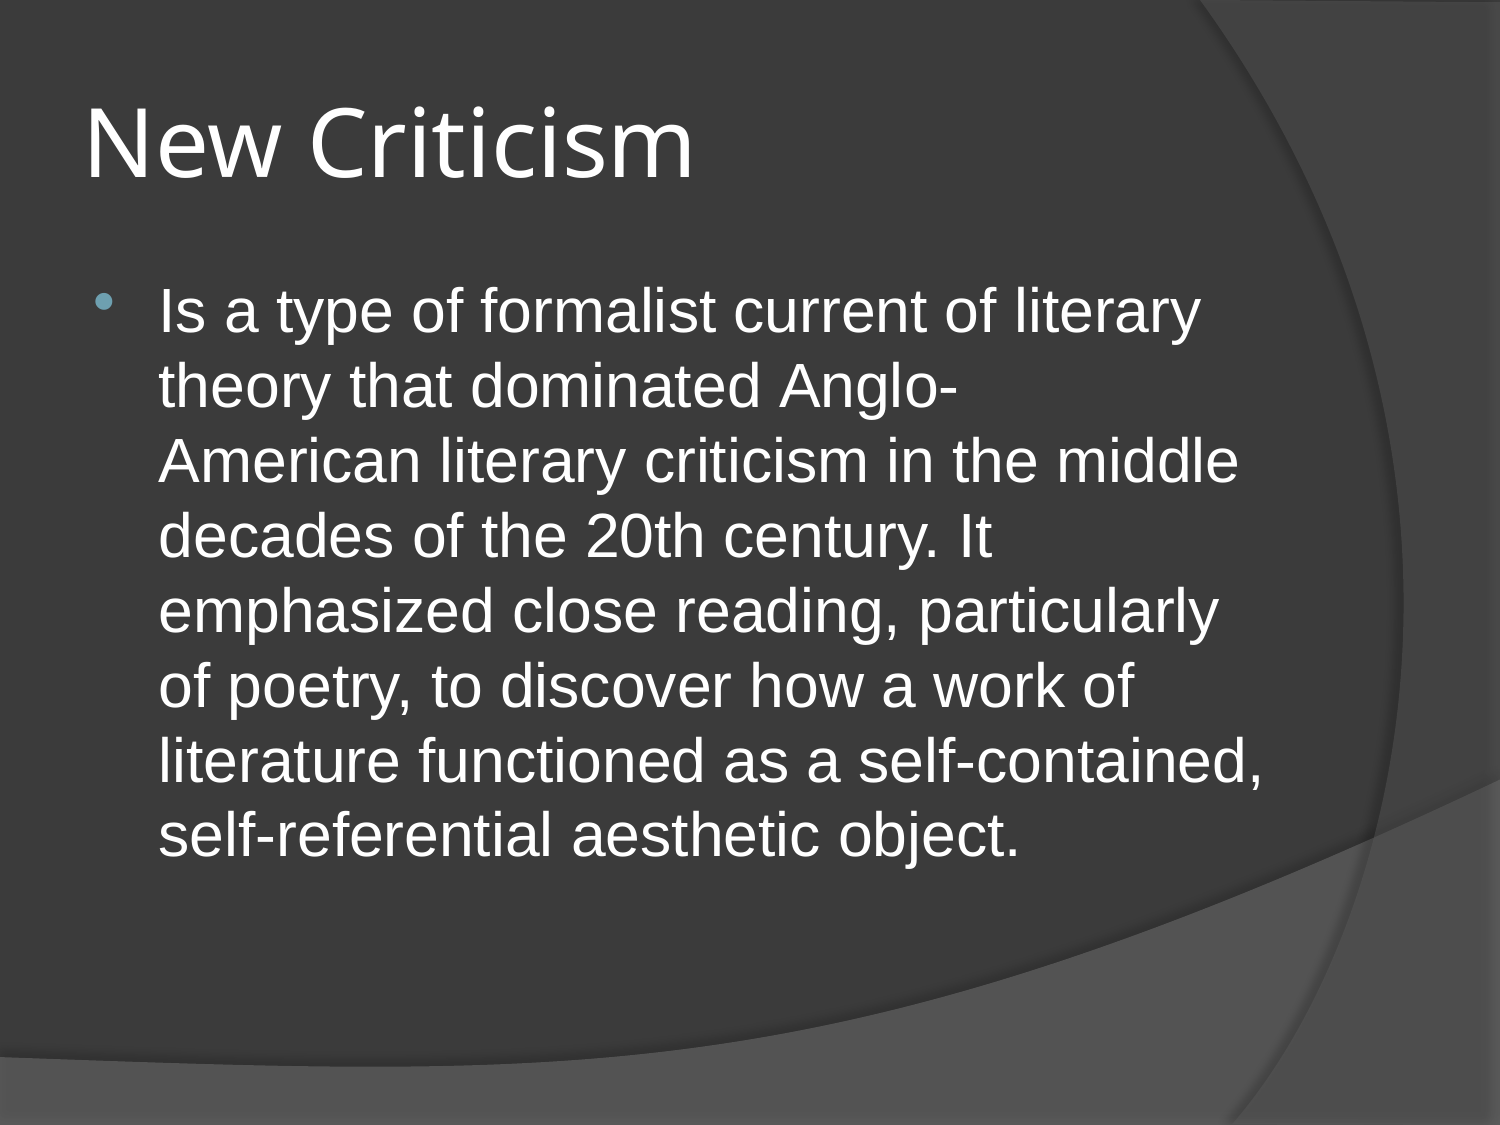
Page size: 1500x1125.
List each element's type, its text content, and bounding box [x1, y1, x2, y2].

list Is a type of formalist current of literary theory that dominated Anglo-American literary criticism in the middle decades of the 20th century. It emphasized close reading, particularly of poetry, to discover how a work of literature functioned as a self-contained, self-referential aesthetic object. [75, 262, 1300, 1005]
title New Criticism [75, 45, 1300, 233]
